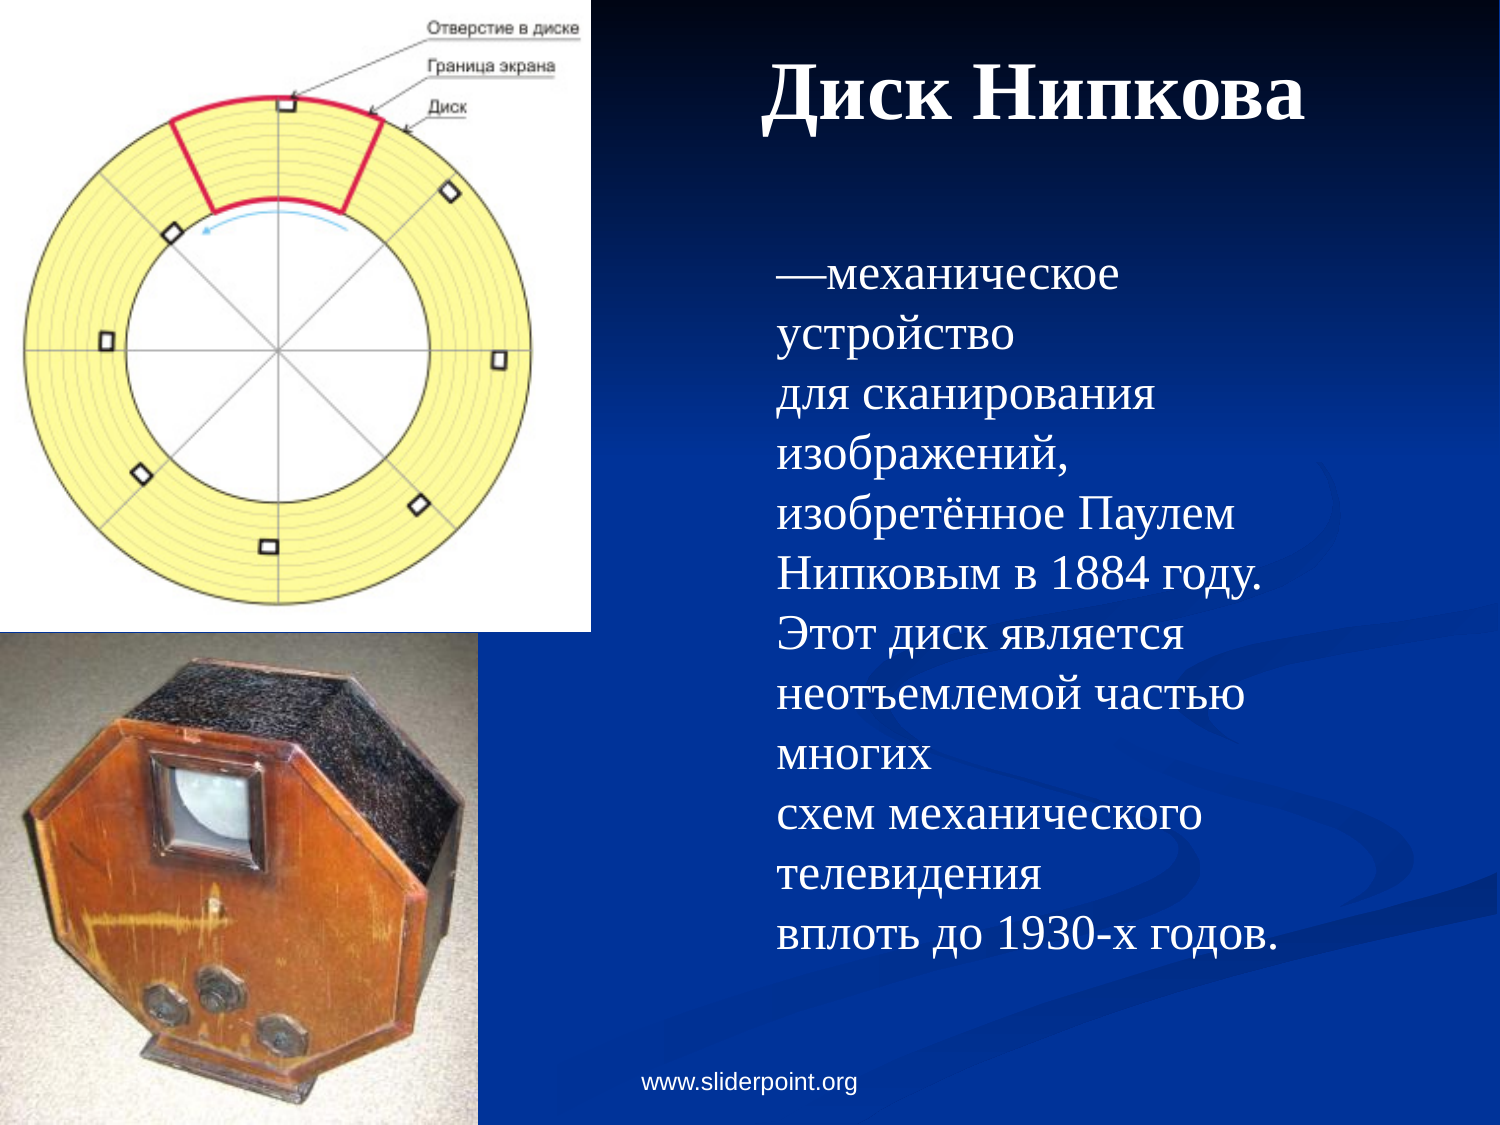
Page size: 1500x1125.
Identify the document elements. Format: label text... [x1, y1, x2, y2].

picture [0, 632, 478, 1125]
title Диск Нипкова [595, 42, 1500, 231]
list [0, 0, 591, 632]
footer www.sliderpoint.org [512, 1024, 988, 1104]
text_box —механическое устройство для сканирования изображений, изобретённое Паулем Нипковым в 1884 году. Этот диск является неотъемлемой частью многих схем механического телевидения вплоть до 1930-х годов. [761, 231, 1376, 967]
